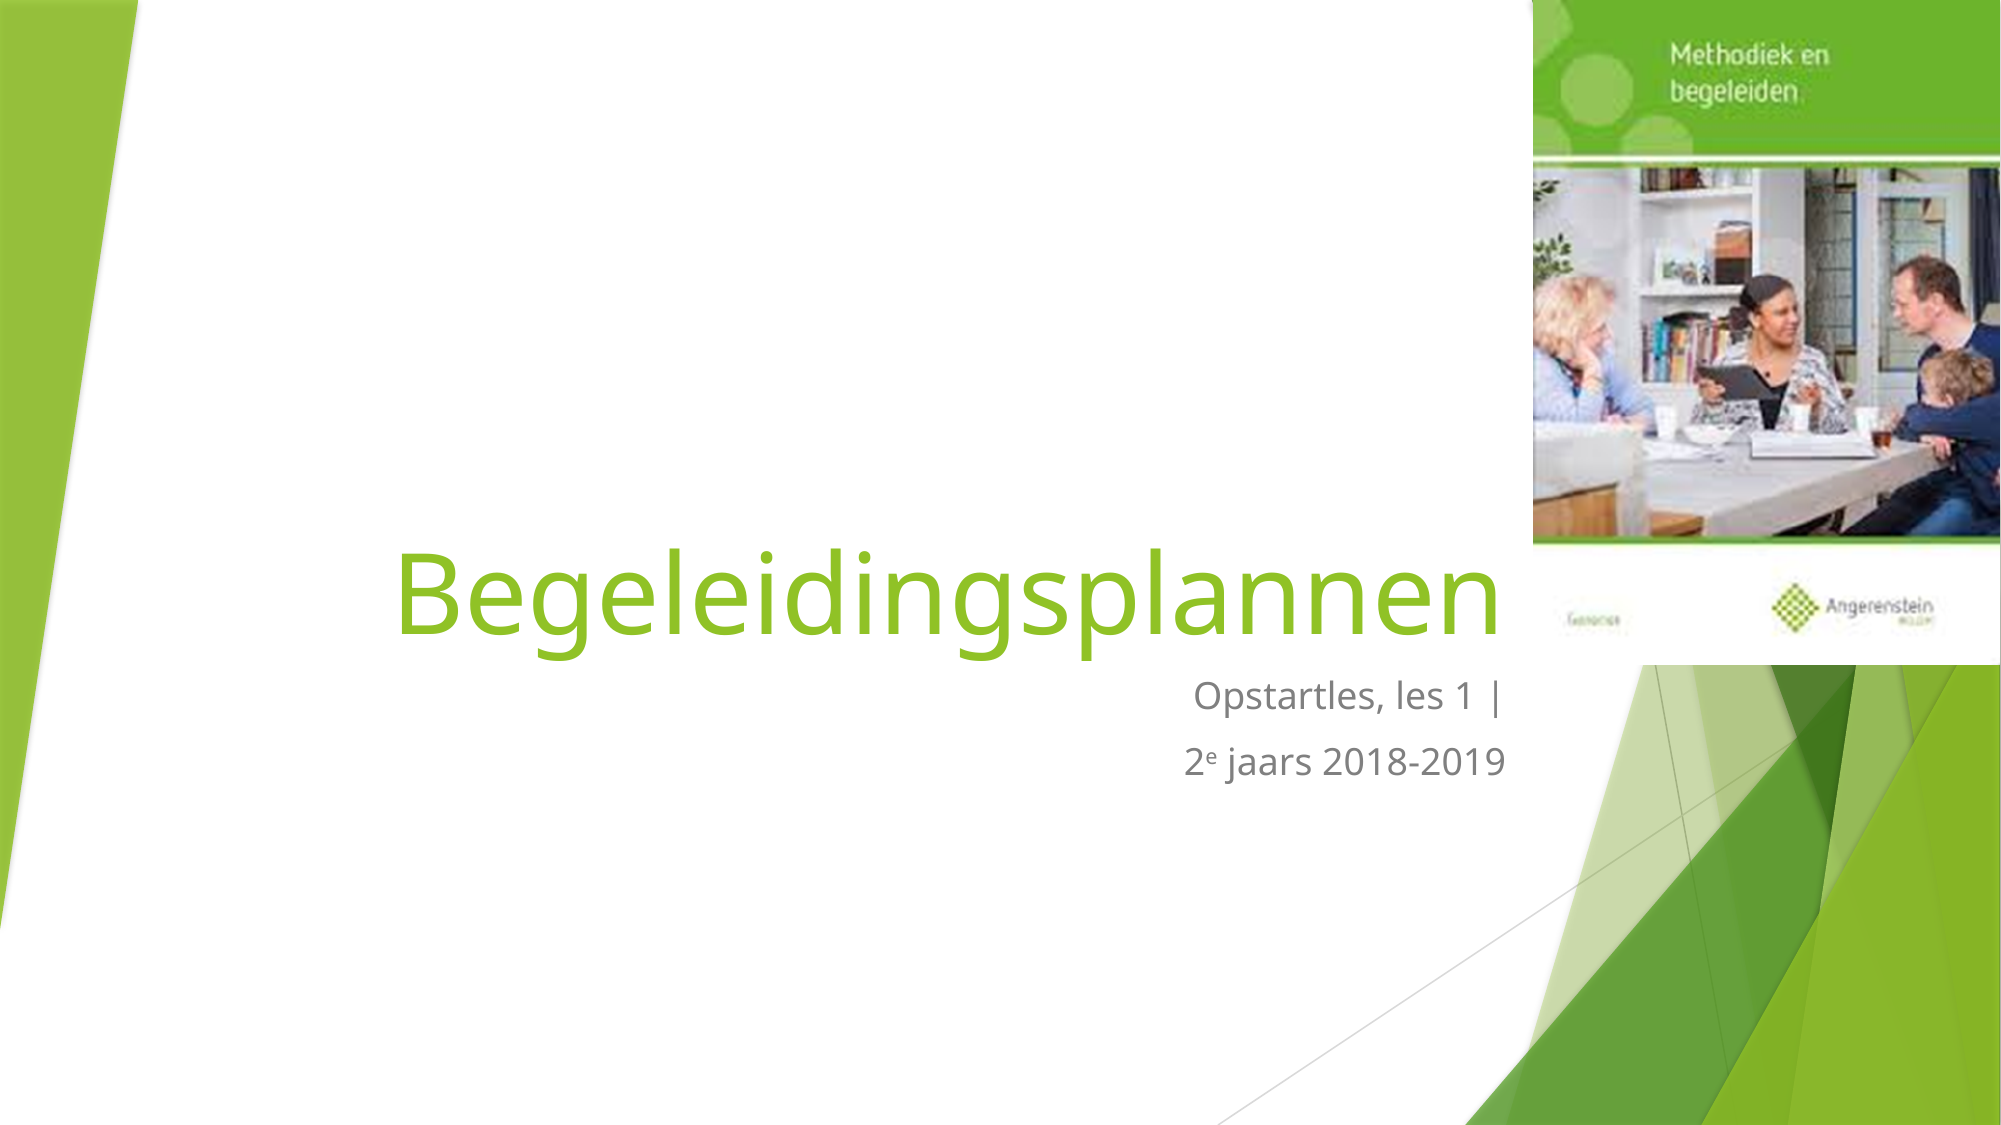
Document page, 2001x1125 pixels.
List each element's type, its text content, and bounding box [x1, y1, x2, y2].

subtitle Opstartles, les 1 | 2e jaars 2018-2019 [247, 664, 1522, 845]
title Begeleidingsplannen [247, 394, 1522, 664]
picture [1533, 0, 2000, 665]
